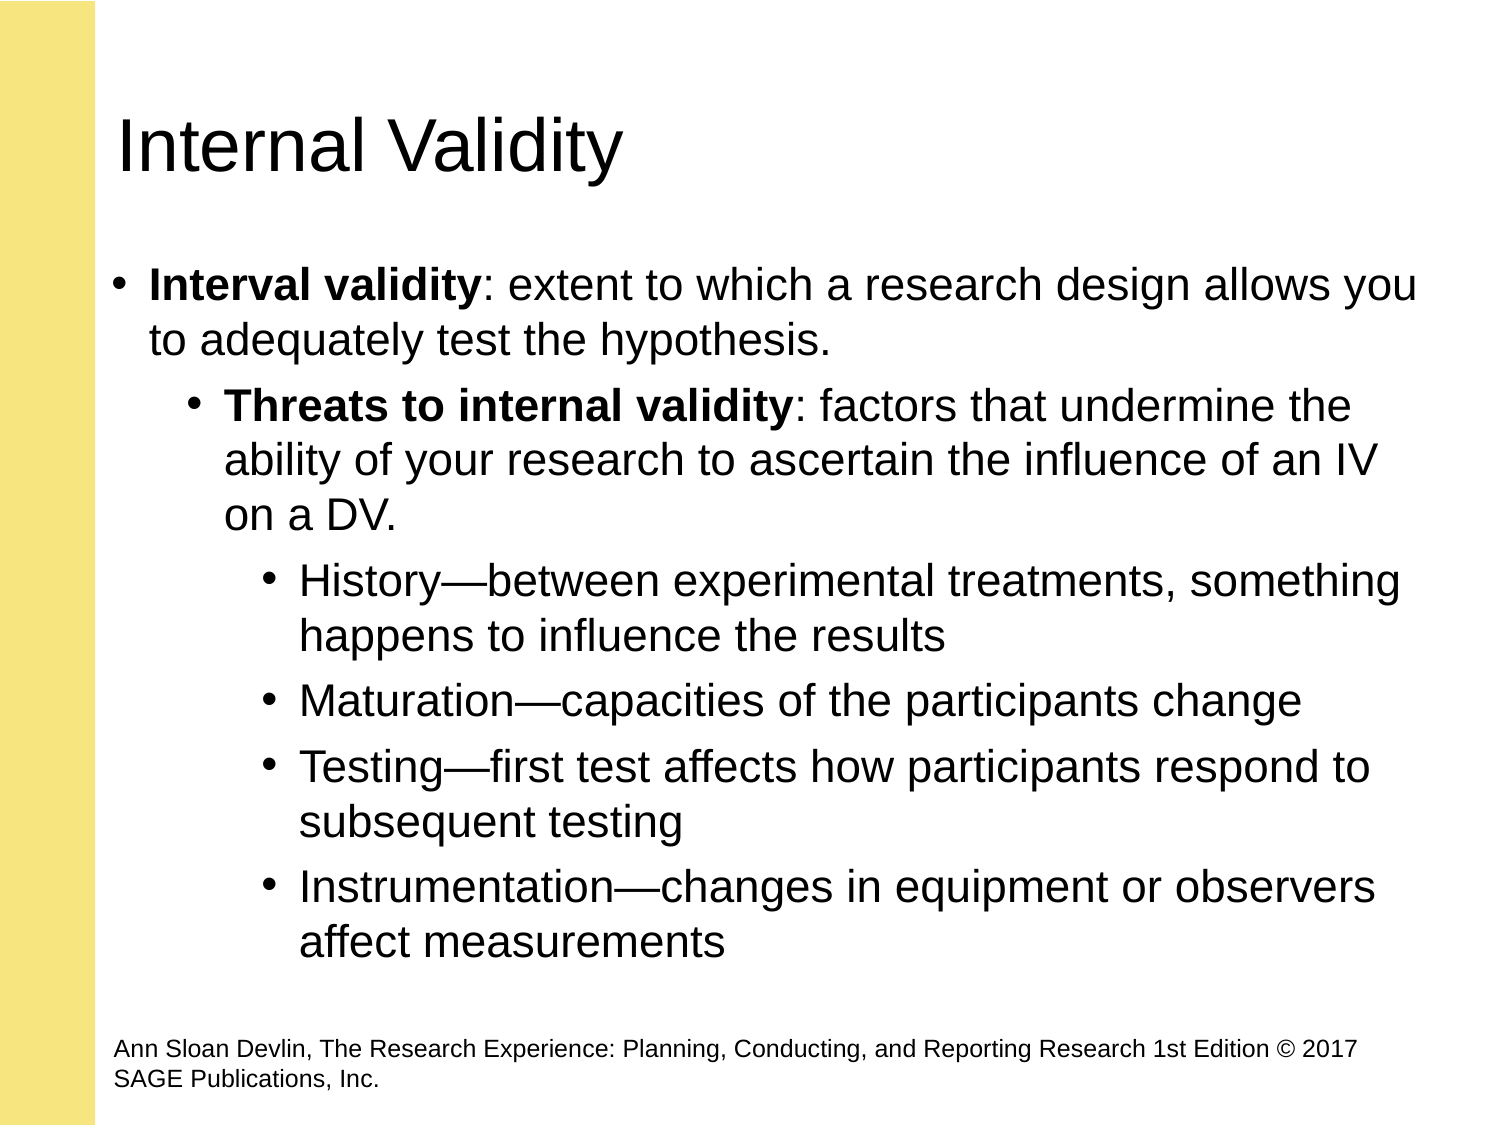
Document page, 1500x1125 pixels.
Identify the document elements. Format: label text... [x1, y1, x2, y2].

title Internal Validity [101, 87, 652, 206]
list Interval validity: extent to which a research design allows you to adequately test the hypothesis. Threats to internal validity: factors that undermine the ability of your research to ascertain the influence of an IV on a DV. History—between experimental treatments, something happens to influence the results Maturation—capacities of the participants change Testing—first test affects how participants respond to subsequent testing Instrumentation—changes in equipment or observers affect measurements [96, 247, 1458, 968]
picture [0, 1, 96, 1125]
